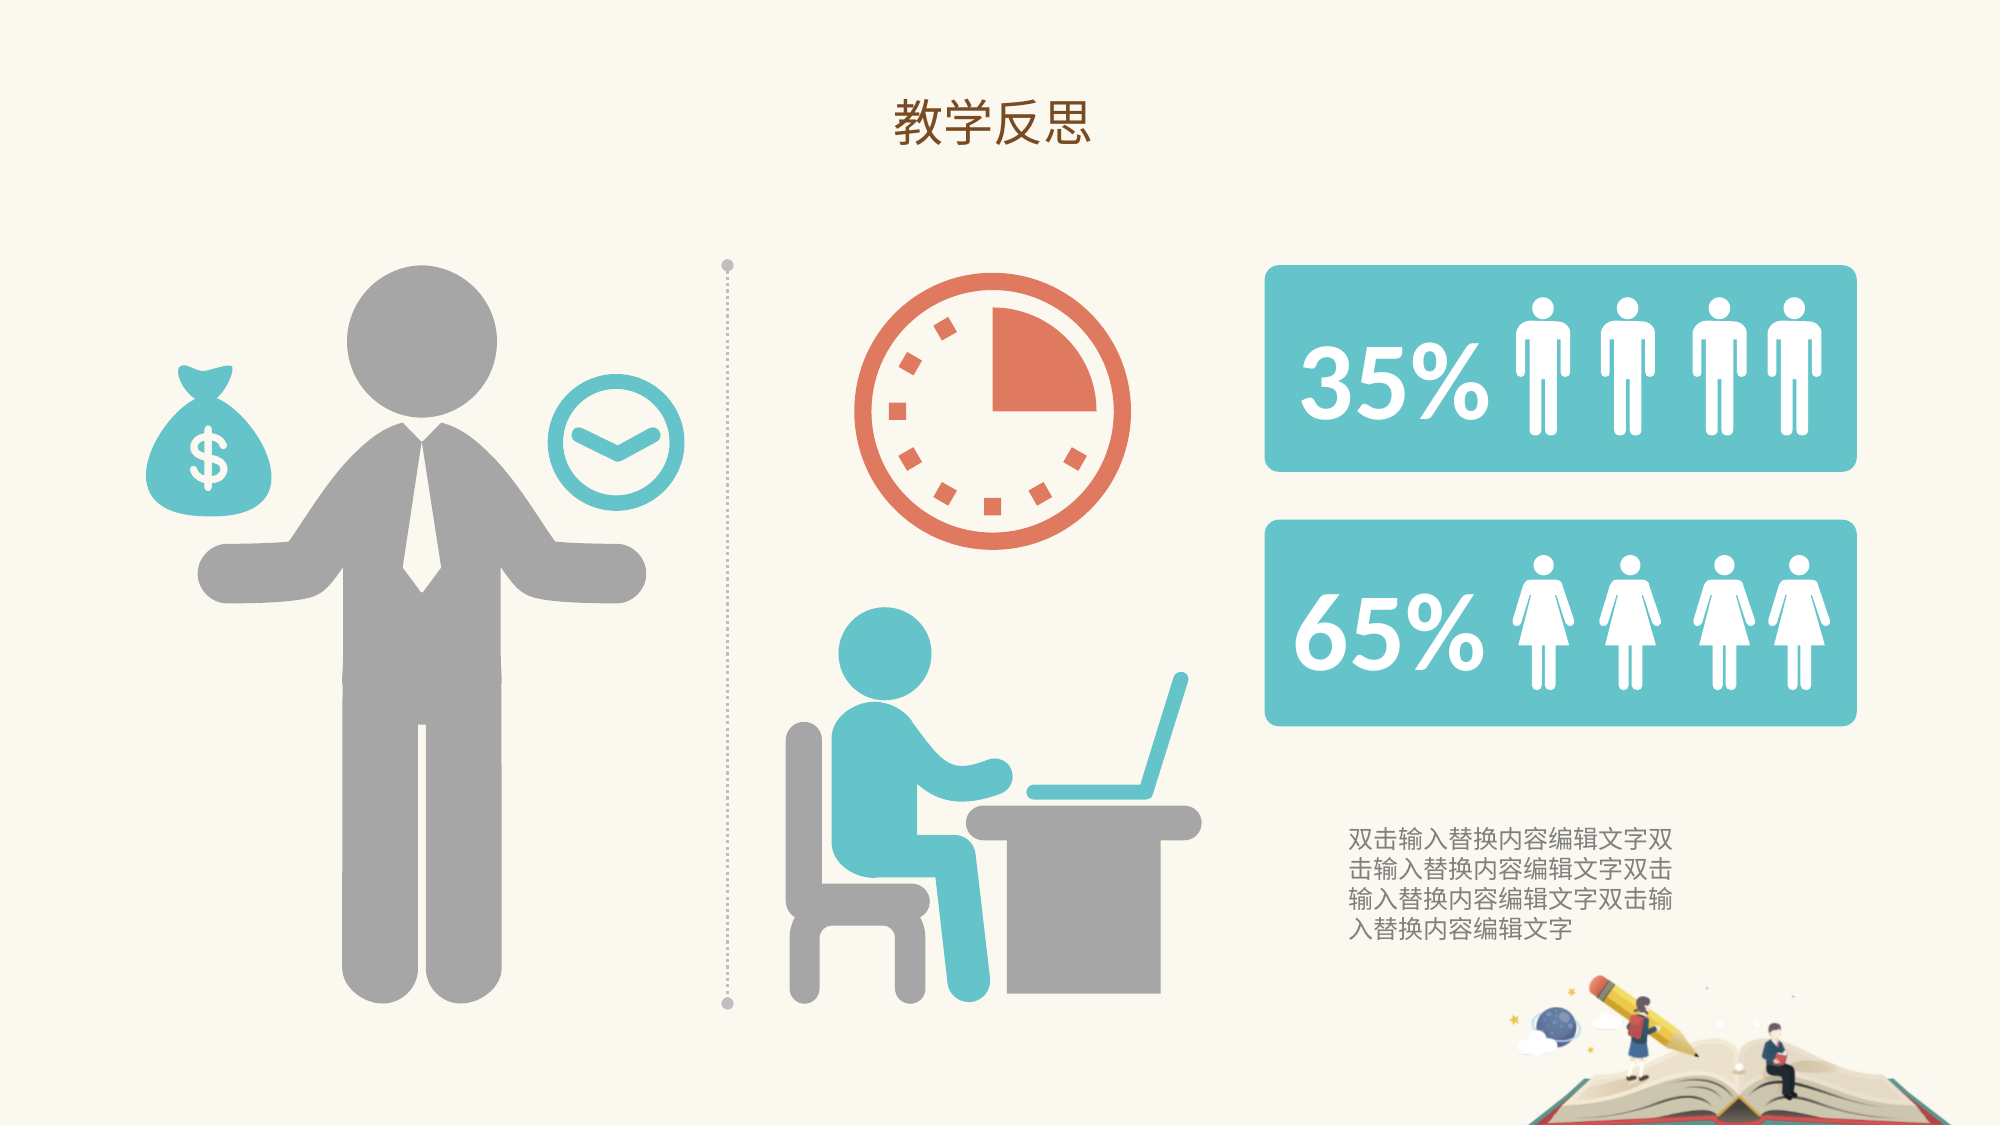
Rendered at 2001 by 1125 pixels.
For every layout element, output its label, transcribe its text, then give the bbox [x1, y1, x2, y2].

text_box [647, 373, 685, 511]
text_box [1511, 554, 1831, 691]
text_box [854, 272, 1132, 550]
text_box [1026, 671, 1189, 800]
text_box [1263, 518, 1858, 728]
picture [1505, 947, 1992, 1125]
text_box 教学反思 [663, 84, 1324, 160]
text_box 双击输入替换内容编辑文字双击输入替换内容编辑文字双击输入替换内容编辑文字双击输入替换内容编辑文字 [1334, 816, 1690, 951]
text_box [1516, 297, 1822, 436]
text_box [785, 721, 831, 1004]
text_box [1016, 805, 1202, 994]
text_box 35% [1278, 308, 1511, 442]
text_box 65% [1273, 559, 1506, 694]
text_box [197, 265, 647, 1004]
text_box [1263, 264, 1858, 473]
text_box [831, 607, 1016, 1003]
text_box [105, 360, 324, 526]
